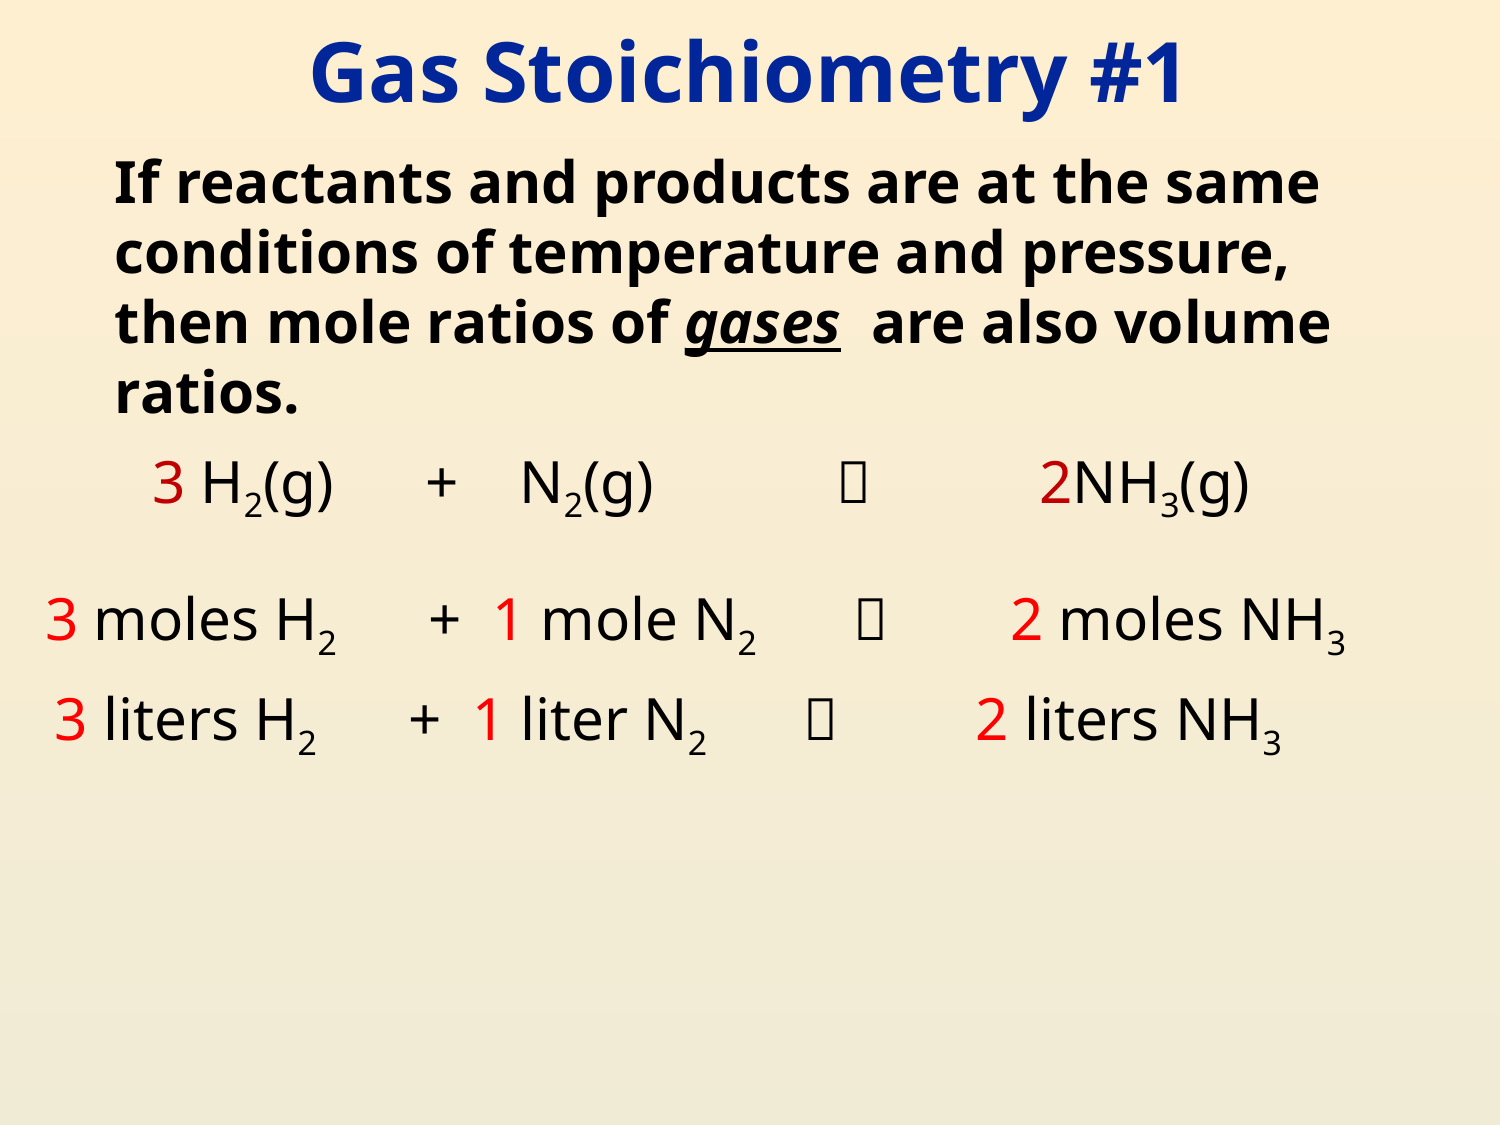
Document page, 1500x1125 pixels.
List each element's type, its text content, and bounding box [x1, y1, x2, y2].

text_box 3 moles H2 + 1 mole N2  2 moles NH3 [0, 575, 1450, 670]
title Gas Stoichiometry #1 [112, 0, 1388, 137]
text_box 3 H2(g) + N2(g)  2NH3(g) [137, 437, 1425, 532]
text_box 3 liters H2 + 1 liter N2  2 liters NH3 [24, 675, 1475, 770]
text_box If reactants and products are at the same conditions of temperature and pressure, then mole ratios of gases are also volume ratios. [99, 137, 1403, 433]
